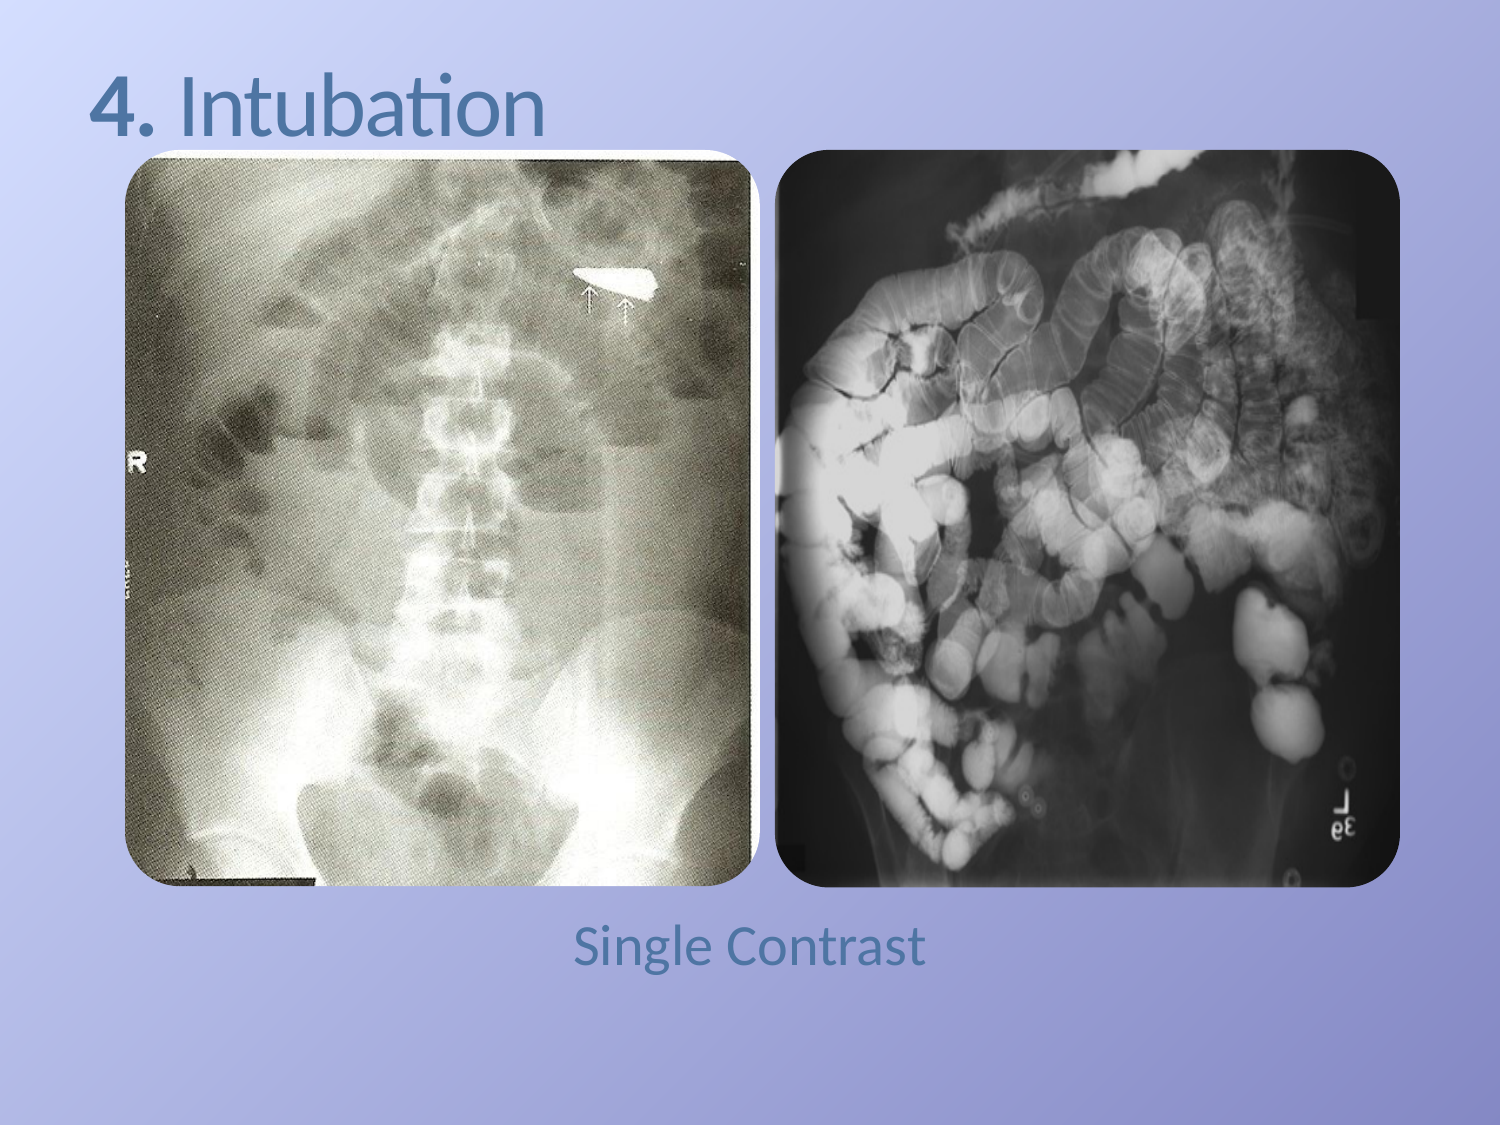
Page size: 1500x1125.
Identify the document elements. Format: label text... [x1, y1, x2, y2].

picture [774, 149, 1401, 888]
title 4. Intubation [74, 24, 1425, 163]
picture [125, 149, 761, 887]
list Single Contrast [75, 900, 1425, 1000]
